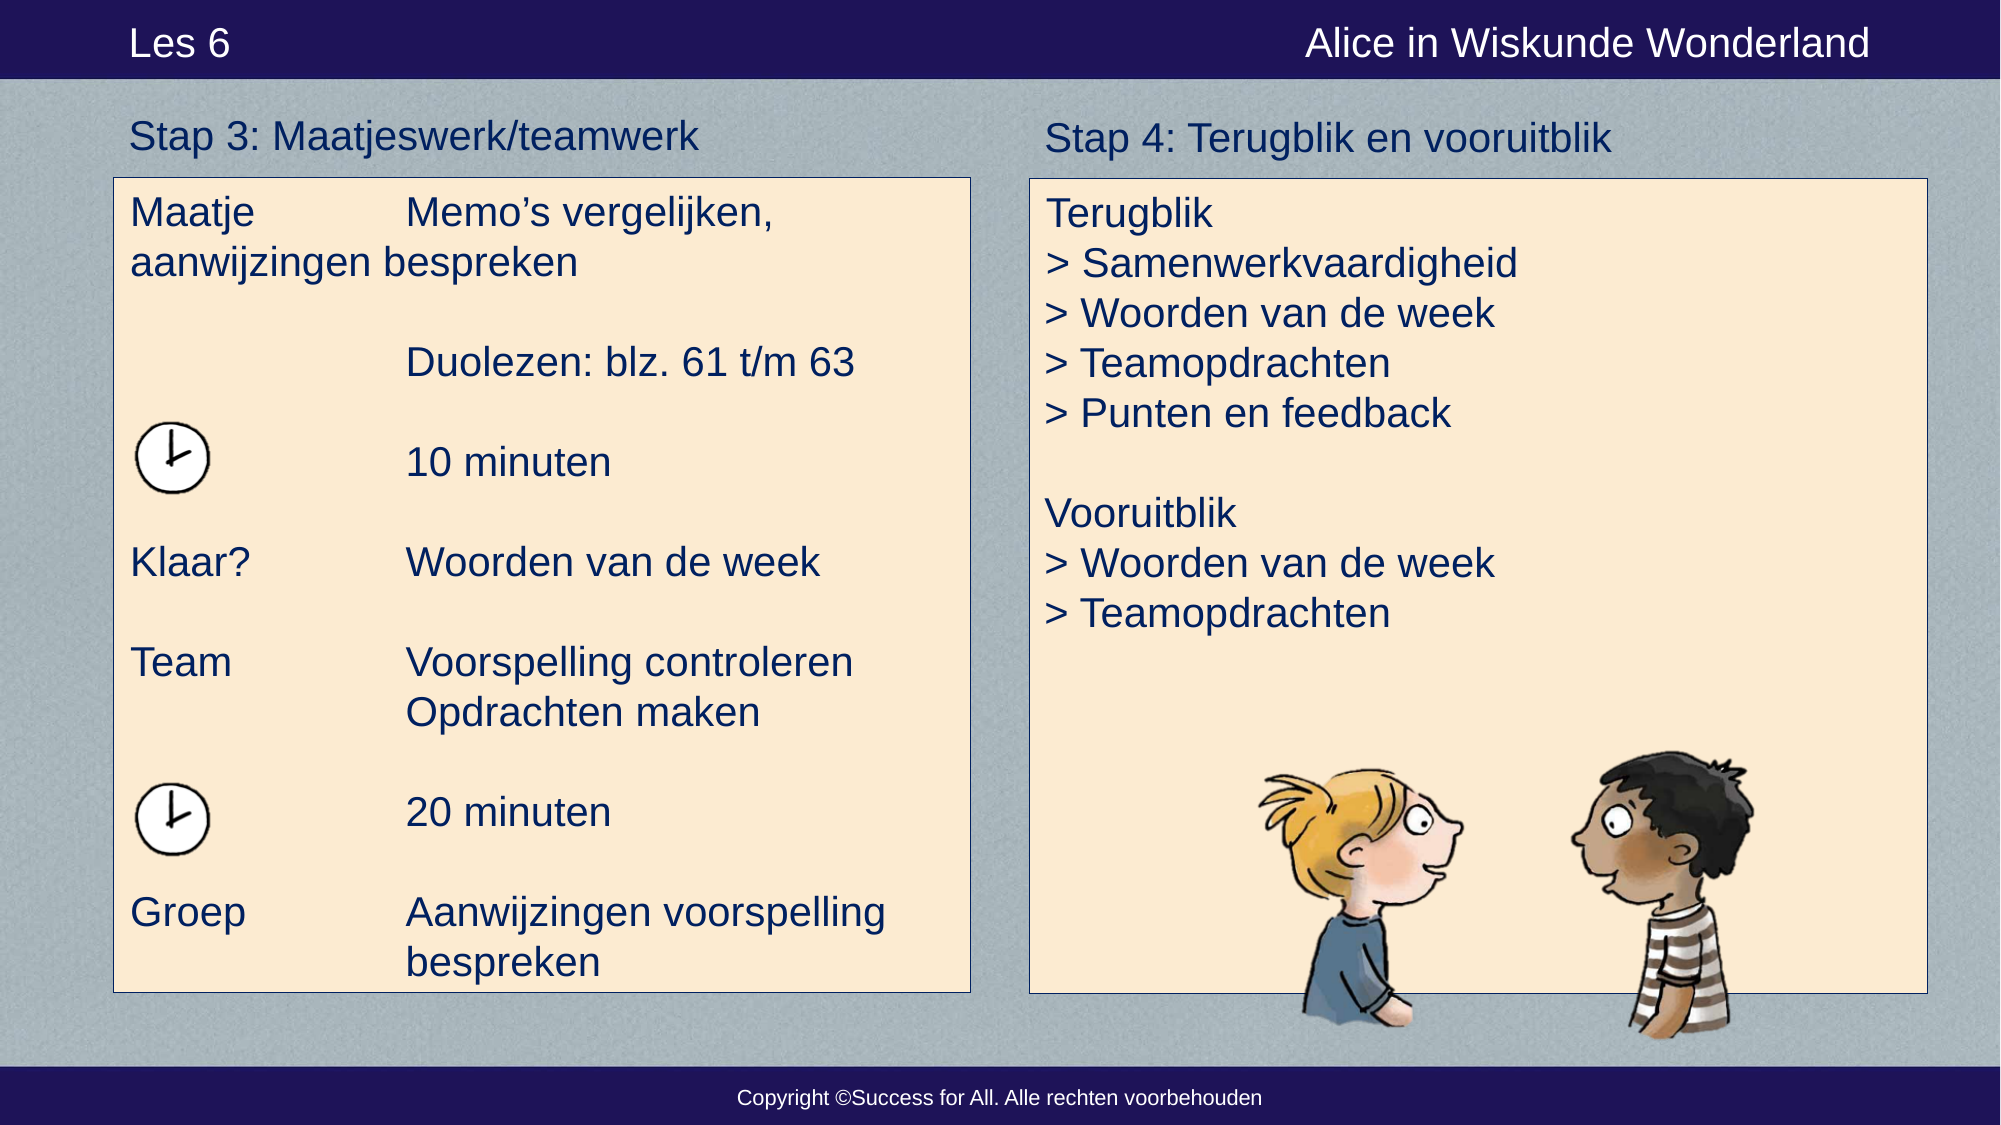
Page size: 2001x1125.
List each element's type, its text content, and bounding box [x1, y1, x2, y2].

text_box Stap 4: Terugblik en vooruitblik [1029, 103, 1822, 169]
text_box Alice in Wiskunde Wonderland [999, 8, 1886, 73]
text_box Terugblik > Samenwerkvaardigheid > Woorden van de week > Teamopdrachten > Punten en feedback Vooruitblik > Woorden van de week > Teamopdrachten [1029, 178, 1928, 994]
text_box Les 6 [114, 8, 354, 73]
text_box Maatje Memo’s vergelijken, aanwijzingen bespreken Duolezen: blz. 61 t/m 63 10 minuten Klaar? Woorden van de week Team Voorspelling controleren Opdrachten maken 20 minuten Groep Aanwijzingen voorspelling bespreken [113, 177, 971, 993]
text_box Stap 3: Maatjeswerk/teamwerk [114, 101, 907, 166]
text_box Copyright ©Success for All. Alle rechten voorbehouden [0, 1076, 2000, 1125]
picture [0, 0, 2001, 1125]
